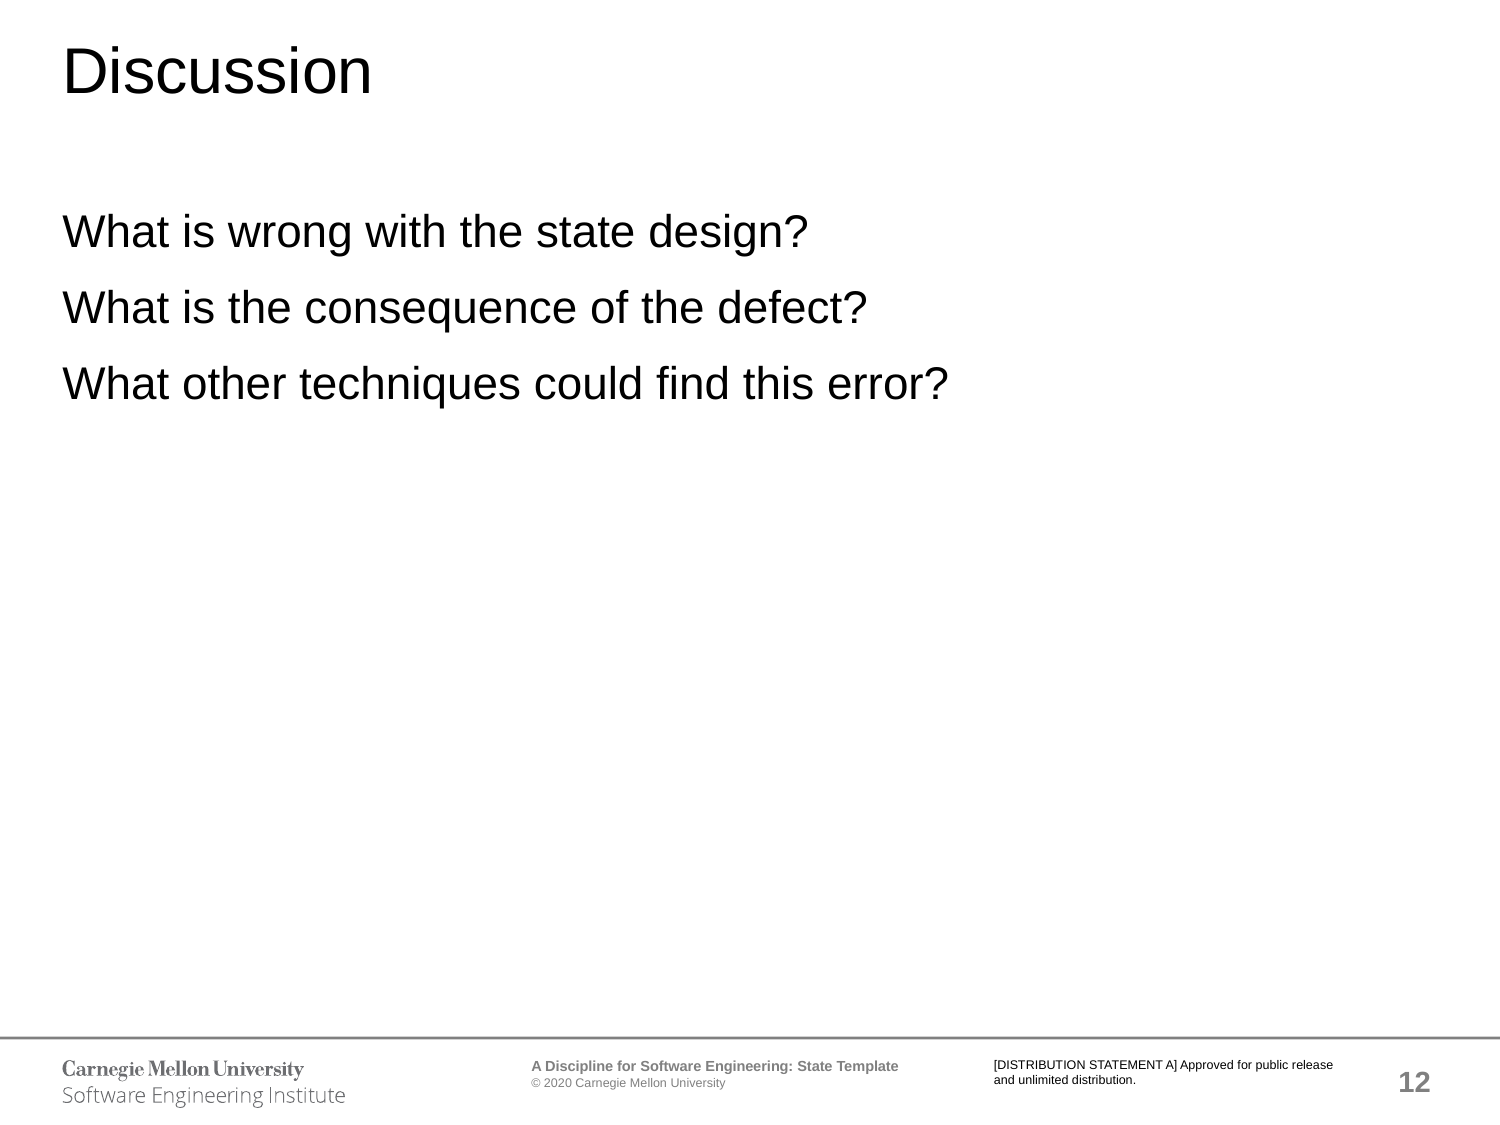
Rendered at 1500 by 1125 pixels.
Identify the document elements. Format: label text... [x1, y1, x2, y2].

list What is wrong with the state design? What is the consequence of the defect? What other techniques could find this error? [62, 202, 1431, 988]
title Discussion [62, 37, 1338, 182]
